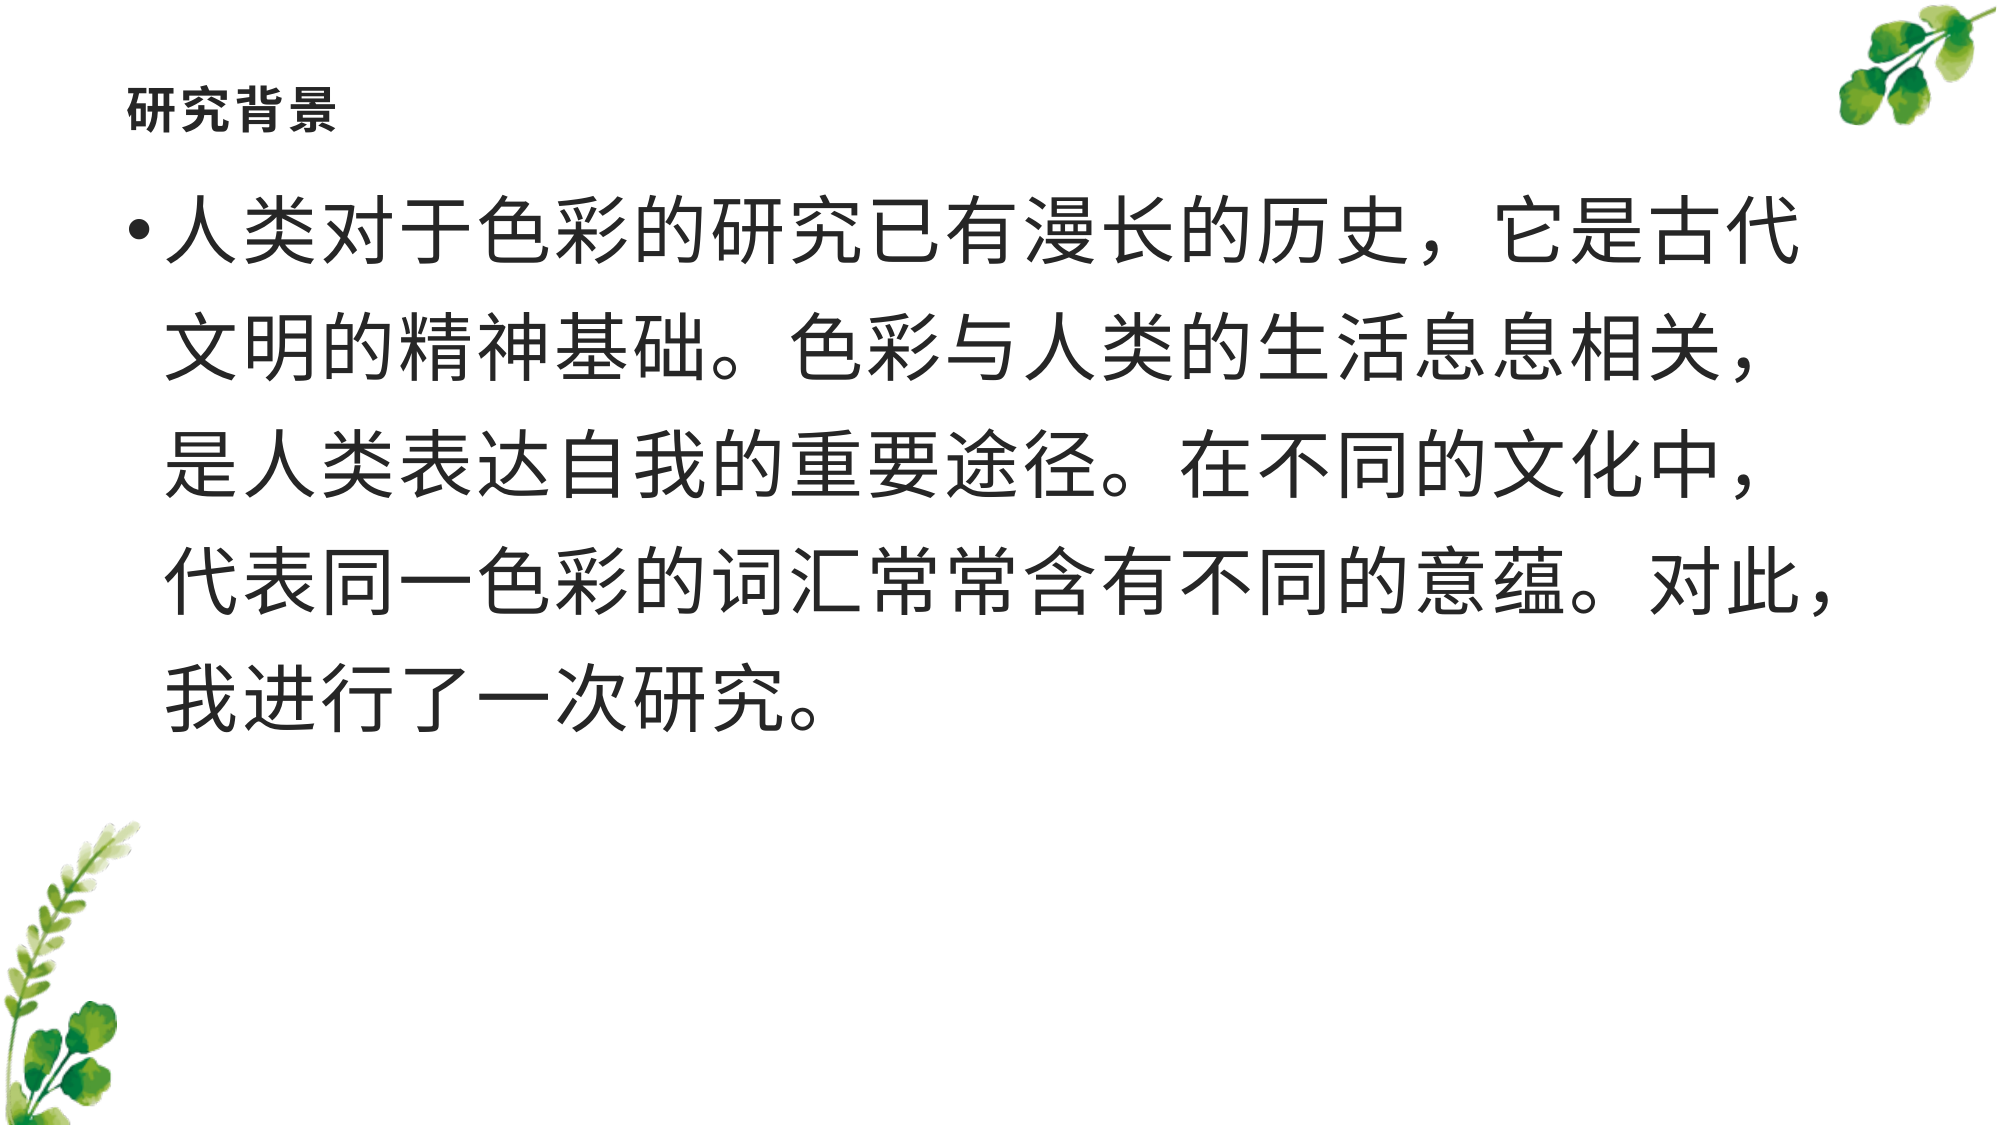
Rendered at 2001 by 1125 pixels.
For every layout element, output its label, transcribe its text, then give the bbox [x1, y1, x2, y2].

text_box 研究背景 [109, 72, 1891, 146]
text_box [0, 801, 117, 1125]
list 人类对于色彩的研究已有漫长的历史，它是古代文明的精神基础。色彩与人类的生活息息相关，是人类表达自我的重要途径。在不同的文化中，代表同一色彩的词汇常常含有不同的意蕴。对此，我进行了一次研究。 [109, 156, 1891, 1041]
picture [1832, 0, 2000, 140]
